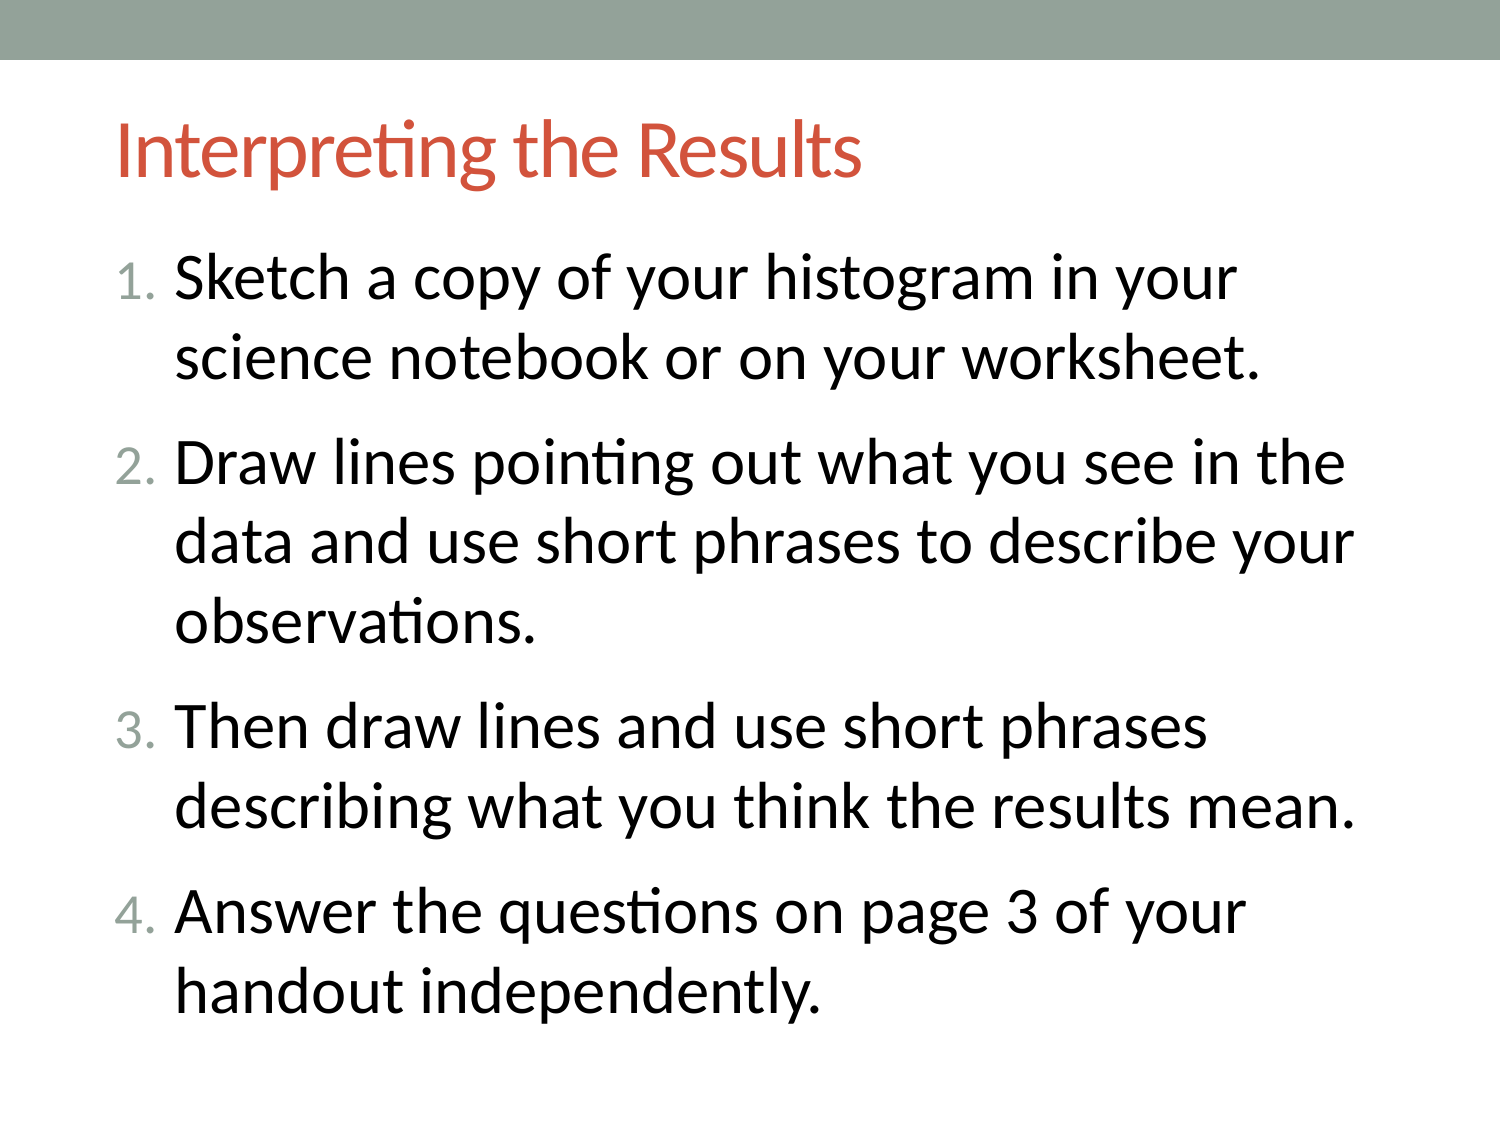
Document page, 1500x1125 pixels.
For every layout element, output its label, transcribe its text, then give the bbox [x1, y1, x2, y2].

list Sketch a copy of your histogram in your science notebook or on your worksheet. Draw lines pointing out what you see in the data and use short phrases to describe your observations. Then draw lines and use short phrases describing what you think the results mean. Answer the questions on page 3 of your handout independently. [99, 224, 1450, 1063]
title Interpreting the Results [99, 62, 1425, 225]
